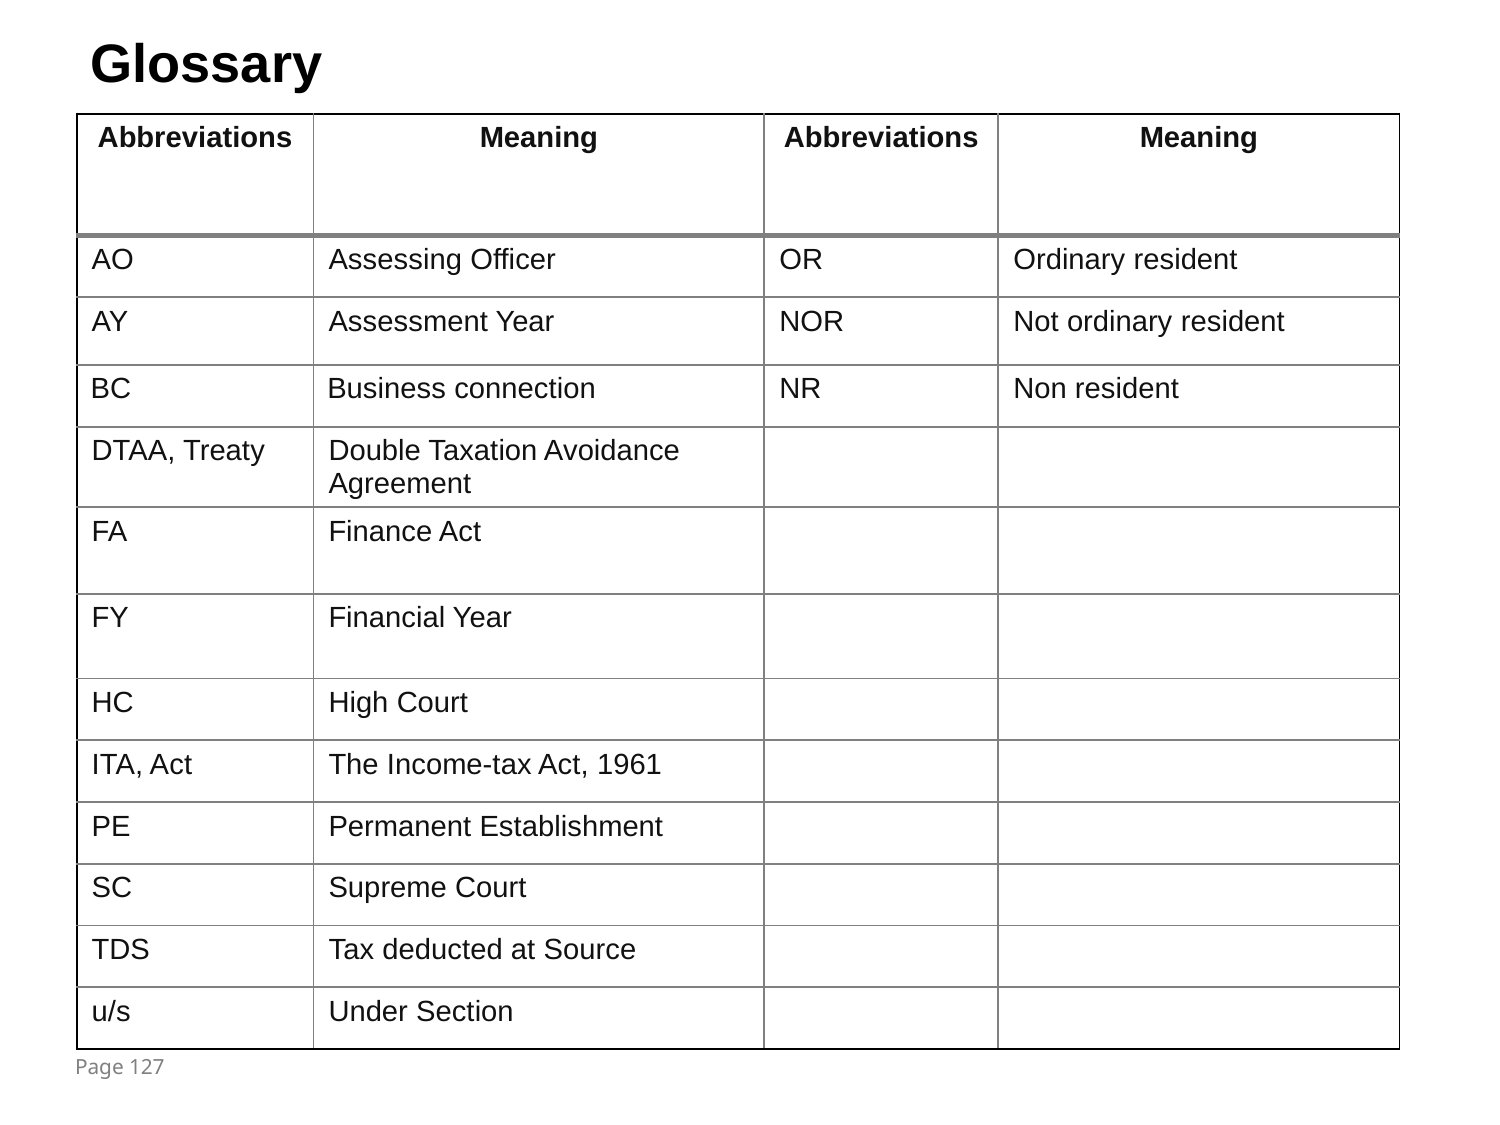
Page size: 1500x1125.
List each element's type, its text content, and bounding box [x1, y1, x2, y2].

table_cell Financial Year [314, 595, 763, 678]
table_cell Ordinary resident [999, 238, 1399, 296]
table_cell [765, 679, 997, 739]
table_cell [765, 741, 997, 801]
table_cell Supreme Court [314, 865, 763, 925]
table_cell Assessment Year [314, 298, 763, 364]
table_cell Not ordinary resident [999, 298, 1399, 364]
table_cell Under Section [314, 988, 763, 1048]
table_cell Permanent Establishment [314, 803, 763, 863]
table_cell [765, 595, 997, 678]
title Glossary [75, 30, 1425, 173]
table_cell [999, 595, 1399, 678]
table_cell HC [78, 679, 313, 739]
table_cell [765, 508, 997, 593]
table_cell The Income-tax Act, 1961 [314, 741, 763, 801]
table_cell NR [765, 366, 997, 426]
table_cell [765, 988, 997, 1048]
table_cell ITA, Act [78, 741, 313, 801]
table_cell DTAA, Treaty [78, 428, 313, 506]
table_cell [765, 803, 997, 863]
table_cell [999, 741, 1399, 801]
table_cell OR [765, 238, 997, 296]
table_header Meaning [314, 115, 763, 233]
table_header Abbreviations [78, 115, 313, 233]
table_cell High Court [314, 679, 763, 739]
table_cell PE [78, 803, 313, 863]
table_cell Tax deducted at Source [314, 926, 763, 986]
table_cell Non resident [999, 366, 1399, 426]
table_cell Business connection [314, 366, 763, 426]
table_cell [999, 508, 1399, 593]
table_cell u/s [78, 988, 313, 1048]
table_cell [999, 679, 1399, 739]
table_cell TDS [78, 926, 313, 986]
table_cell [765, 865, 997, 925]
table_cell FA [78, 508, 313, 593]
table_cell [765, 428, 997, 506]
table_cell [765, 926, 997, 986]
table_header Meaning [999, 115, 1399, 233]
table_cell [999, 865, 1399, 925]
table_cell Finance Act [314, 508, 763, 593]
table_cell [999, 988, 1399, 1048]
table_header Abbreviations [765, 115, 997, 233]
table_cell [999, 428, 1399, 506]
table_cell AO [78, 238, 313, 296]
table_cell Assessing Officer [314, 238, 763, 296]
table_cell Double Taxation Avoidance Agreement [314, 428, 763, 506]
table_cell [999, 803, 1399, 863]
table_cell BC [78, 366, 313, 426]
table_cell NOR [765, 298, 997, 364]
table_cell [999, 926, 1399, 986]
table_cell SC [78, 865, 313, 925]
table_cell FY [78, 595, 313, 678]
table_cell AY [78, 298, 313, 364]
